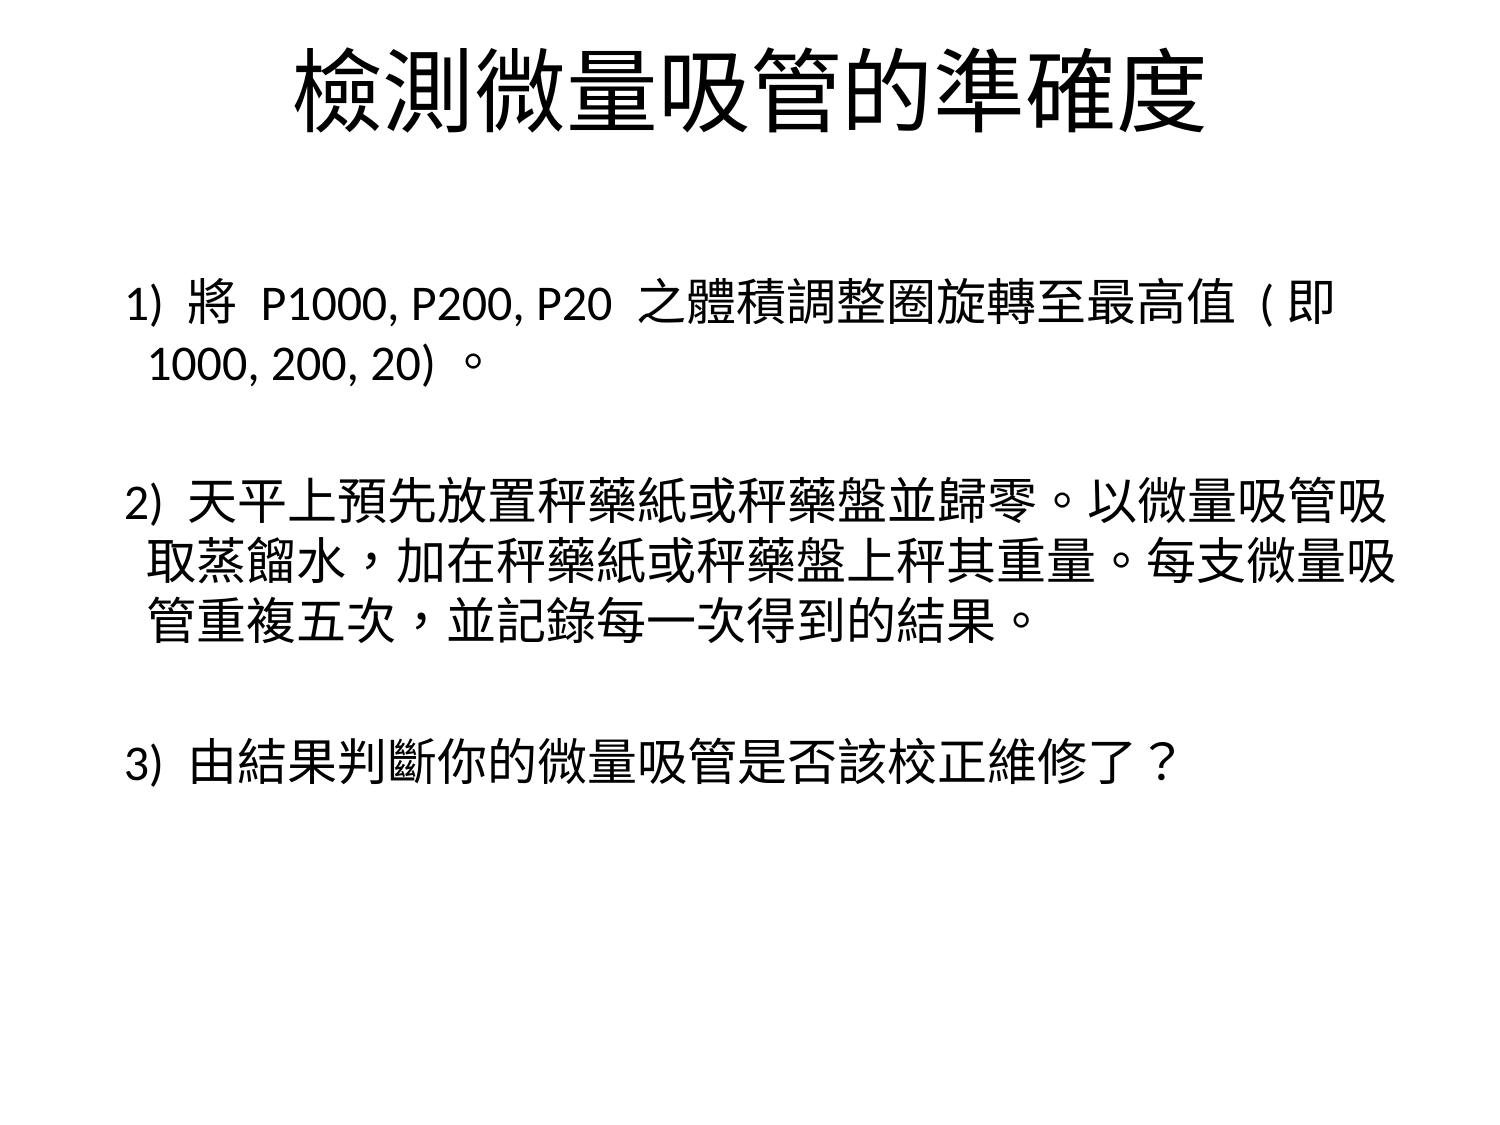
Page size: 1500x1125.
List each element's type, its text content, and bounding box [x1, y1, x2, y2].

list 1) 將 P1000, P200, P20 之體積調整圈旋轉至最高值 (即 1000, 200, 20)。 2) 天平上預先放置秤藥紙或秤藥盤並歸零。以微量吸管吸取蒸餾水，加在秤藥紙或秤藥盤上秤其重量。每支微量吸管重複五次，並記錄每一次得到的結果。 3) 由結果判斷你的微量吸管是否該校正維修了？ [75, 262, 1425, 1005]
title 檢測微量吸管的準確度 [75, 0, 1425, 183]
